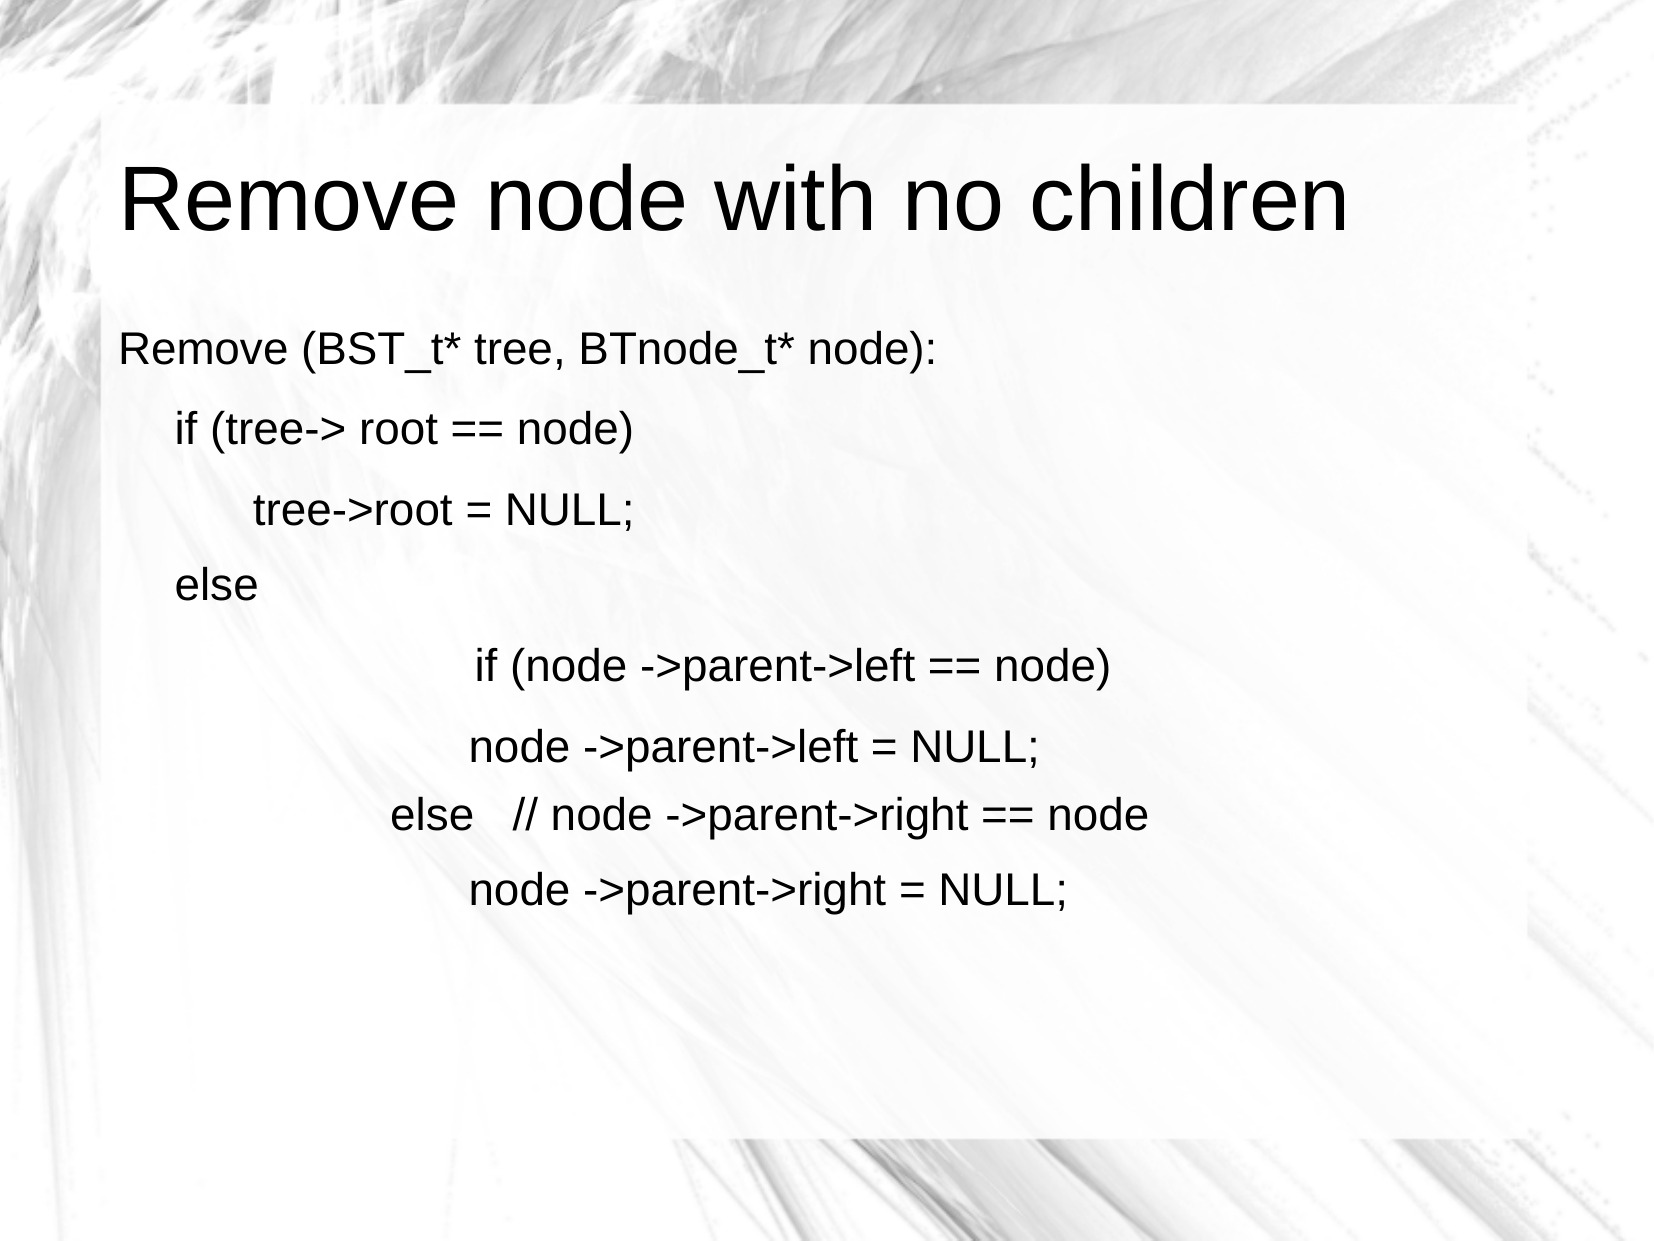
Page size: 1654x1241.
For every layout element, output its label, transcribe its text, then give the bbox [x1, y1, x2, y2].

list Remove (BST_t* tree, BTnode_t* node): if (tree-> root == node) tree->root = NULL; else if (node ->parent->left == node) node ->parent->left = NULL; else // node ->parent->right == node node ->parent->right = NULL; [118, 319, 1571, 1109]
picture [0, 0, 1654, 1241]
title Remove node with no children [118, 93, 1506, 299]
